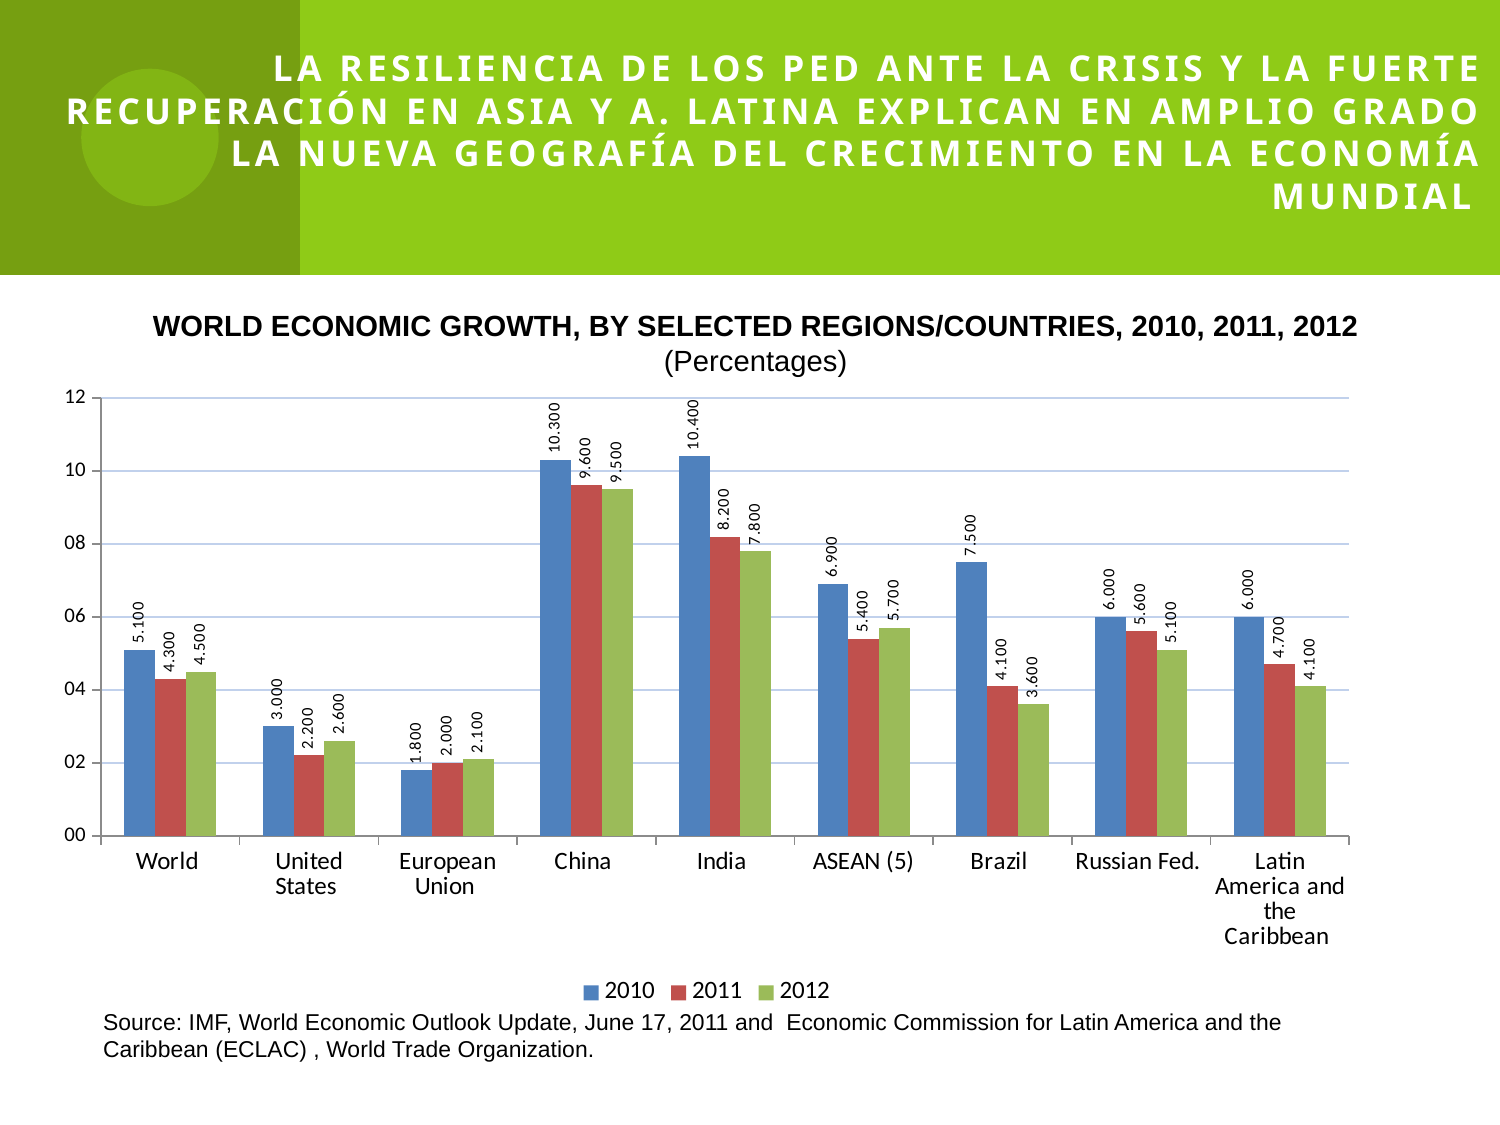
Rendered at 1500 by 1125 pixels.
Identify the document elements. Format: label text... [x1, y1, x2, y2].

chart [37, 374, 1377, 1012]
title La resiliencia de los PED ante la crisis y la fuerte recuperación en Asia y A. Latina explican en amplio grado la nueva geografía del crecimiento en la economía mundial [0, 37, 1500, 225]
text_box Source: IMF, World Economic Outlook Update, June 17, 2011 and Economic Commission for Latin America and the Caribbean (ECLAC) , World Trade Organization. [88, 999, 1400, 1070]
text_box WORLD ECONOMIC GROWTH, BY SELECTED REGIONS/COUNTRIES, 2010, 2011, 2012 (Percentages) [123, 299, 1388, 385]
